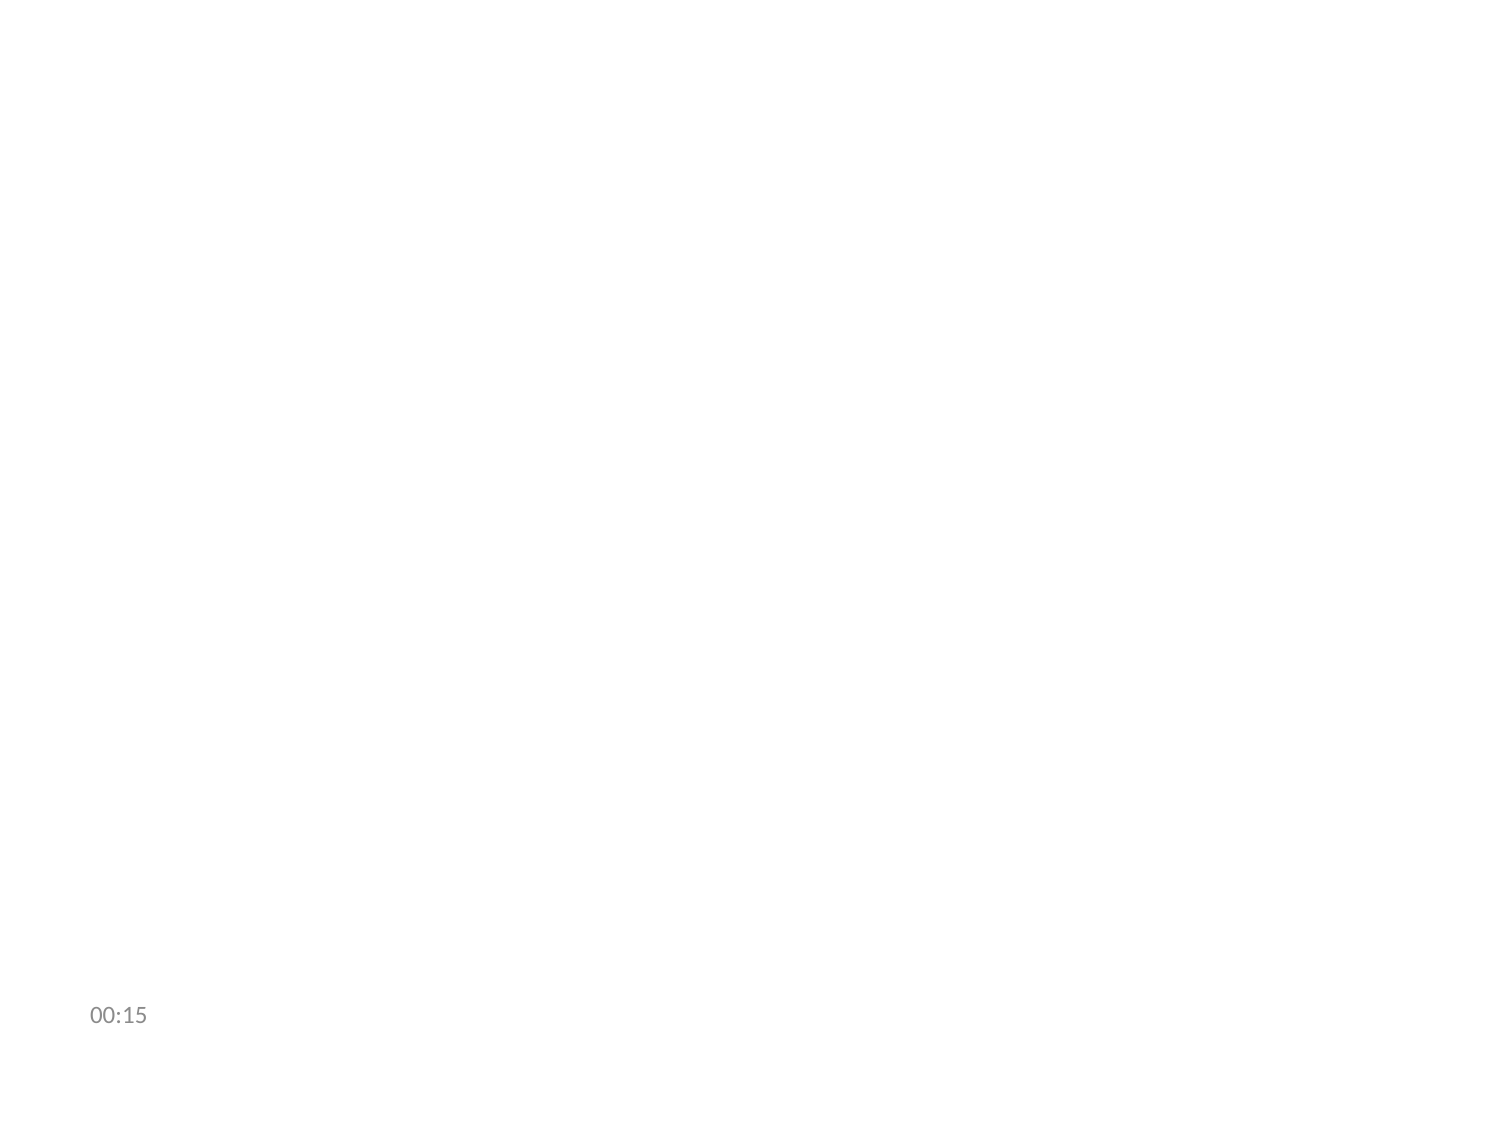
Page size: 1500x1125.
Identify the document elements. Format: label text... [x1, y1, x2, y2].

text_box 15:35 [75, 983, 425, 1044]
